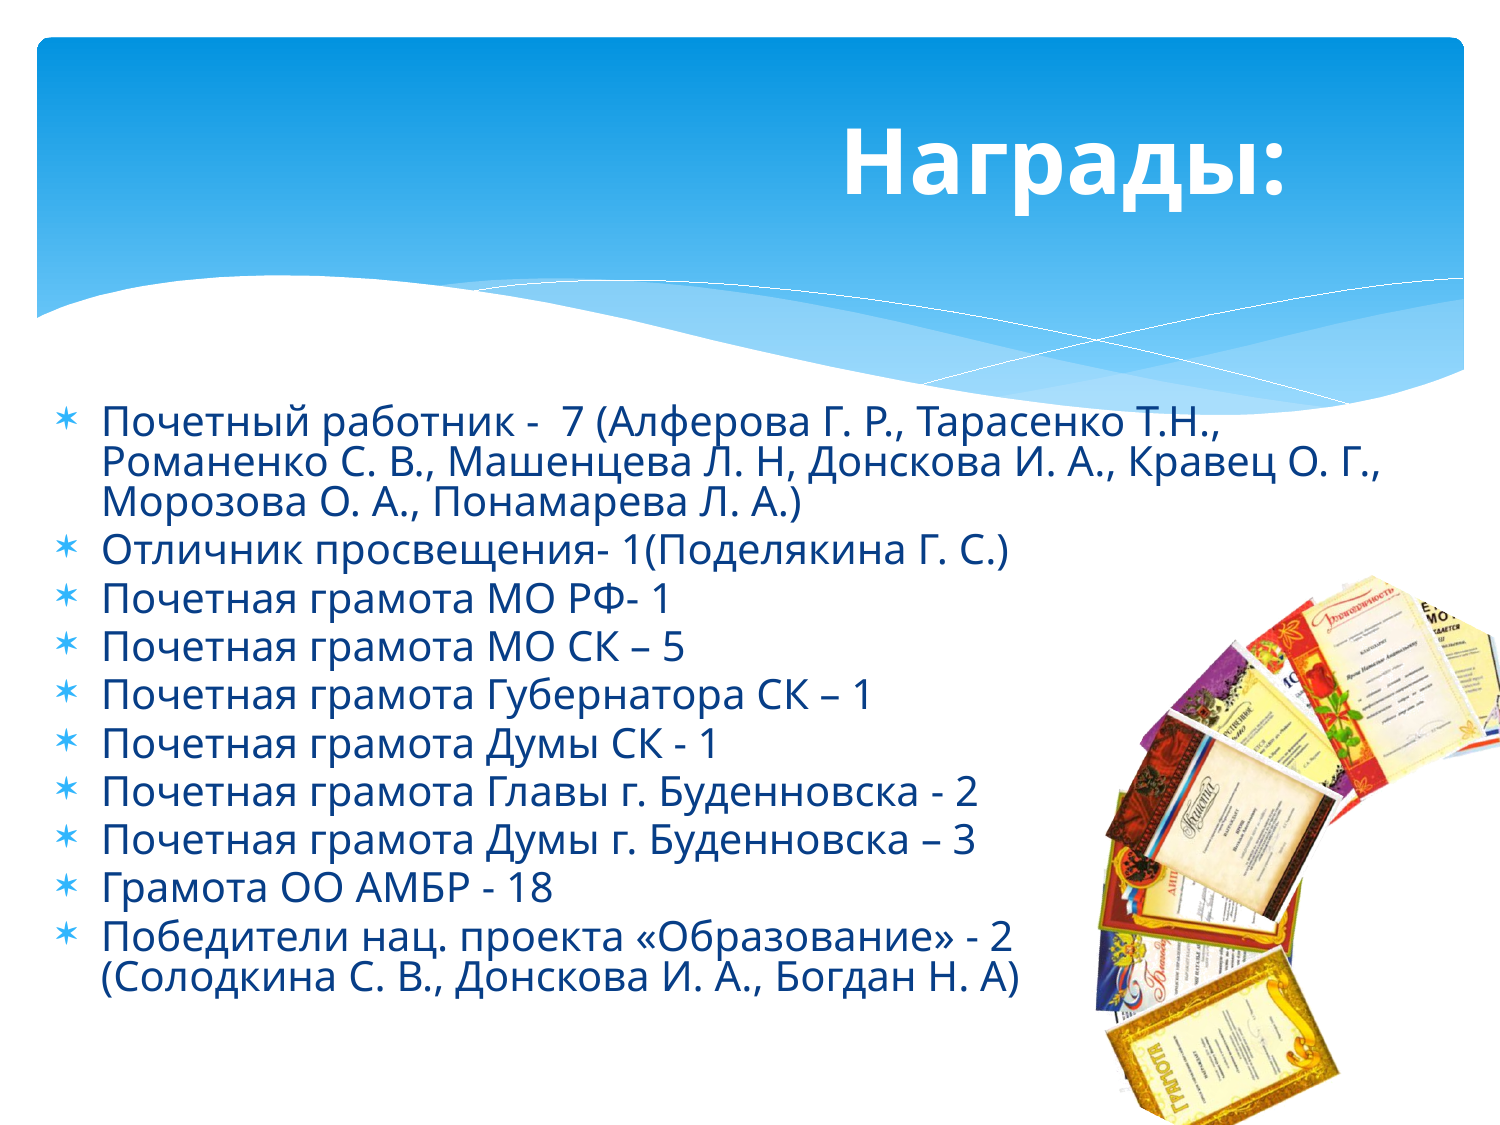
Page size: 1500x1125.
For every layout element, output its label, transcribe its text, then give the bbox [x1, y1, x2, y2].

list Почетный работник - 7 (Алферова Г. Р., Тарасенко Т.Н., Романенко С. В., Машенцева Л. Н, Донскова И. А., Кравец О. Г., Морозова О. А., Понамарева Л. А.) Отличник просвещения- 1(Поделякина Г. С.) Почетная грамота МО РФ- 1 Почетная грамота МО СК – 5 Почетная грамота Губернатора СК – 1 Почетная грамота Думы СК - 1 Почетная грамота Главы г. Буденновска - 2 Почетная грамота Думы г. Буденновска – 3 Грамота ОО АМБР - 18 Победители нац. проекта «Образование» - 2 (Солодкина С. В., Донскова И. А., Богдан Н. А) [40, 396, 1436, 1083]
title Награды: [702, 55, 1426, 262]
picture [987, 609, 1500, 1026]
picture [1094, 1083, 1355, 1125]
